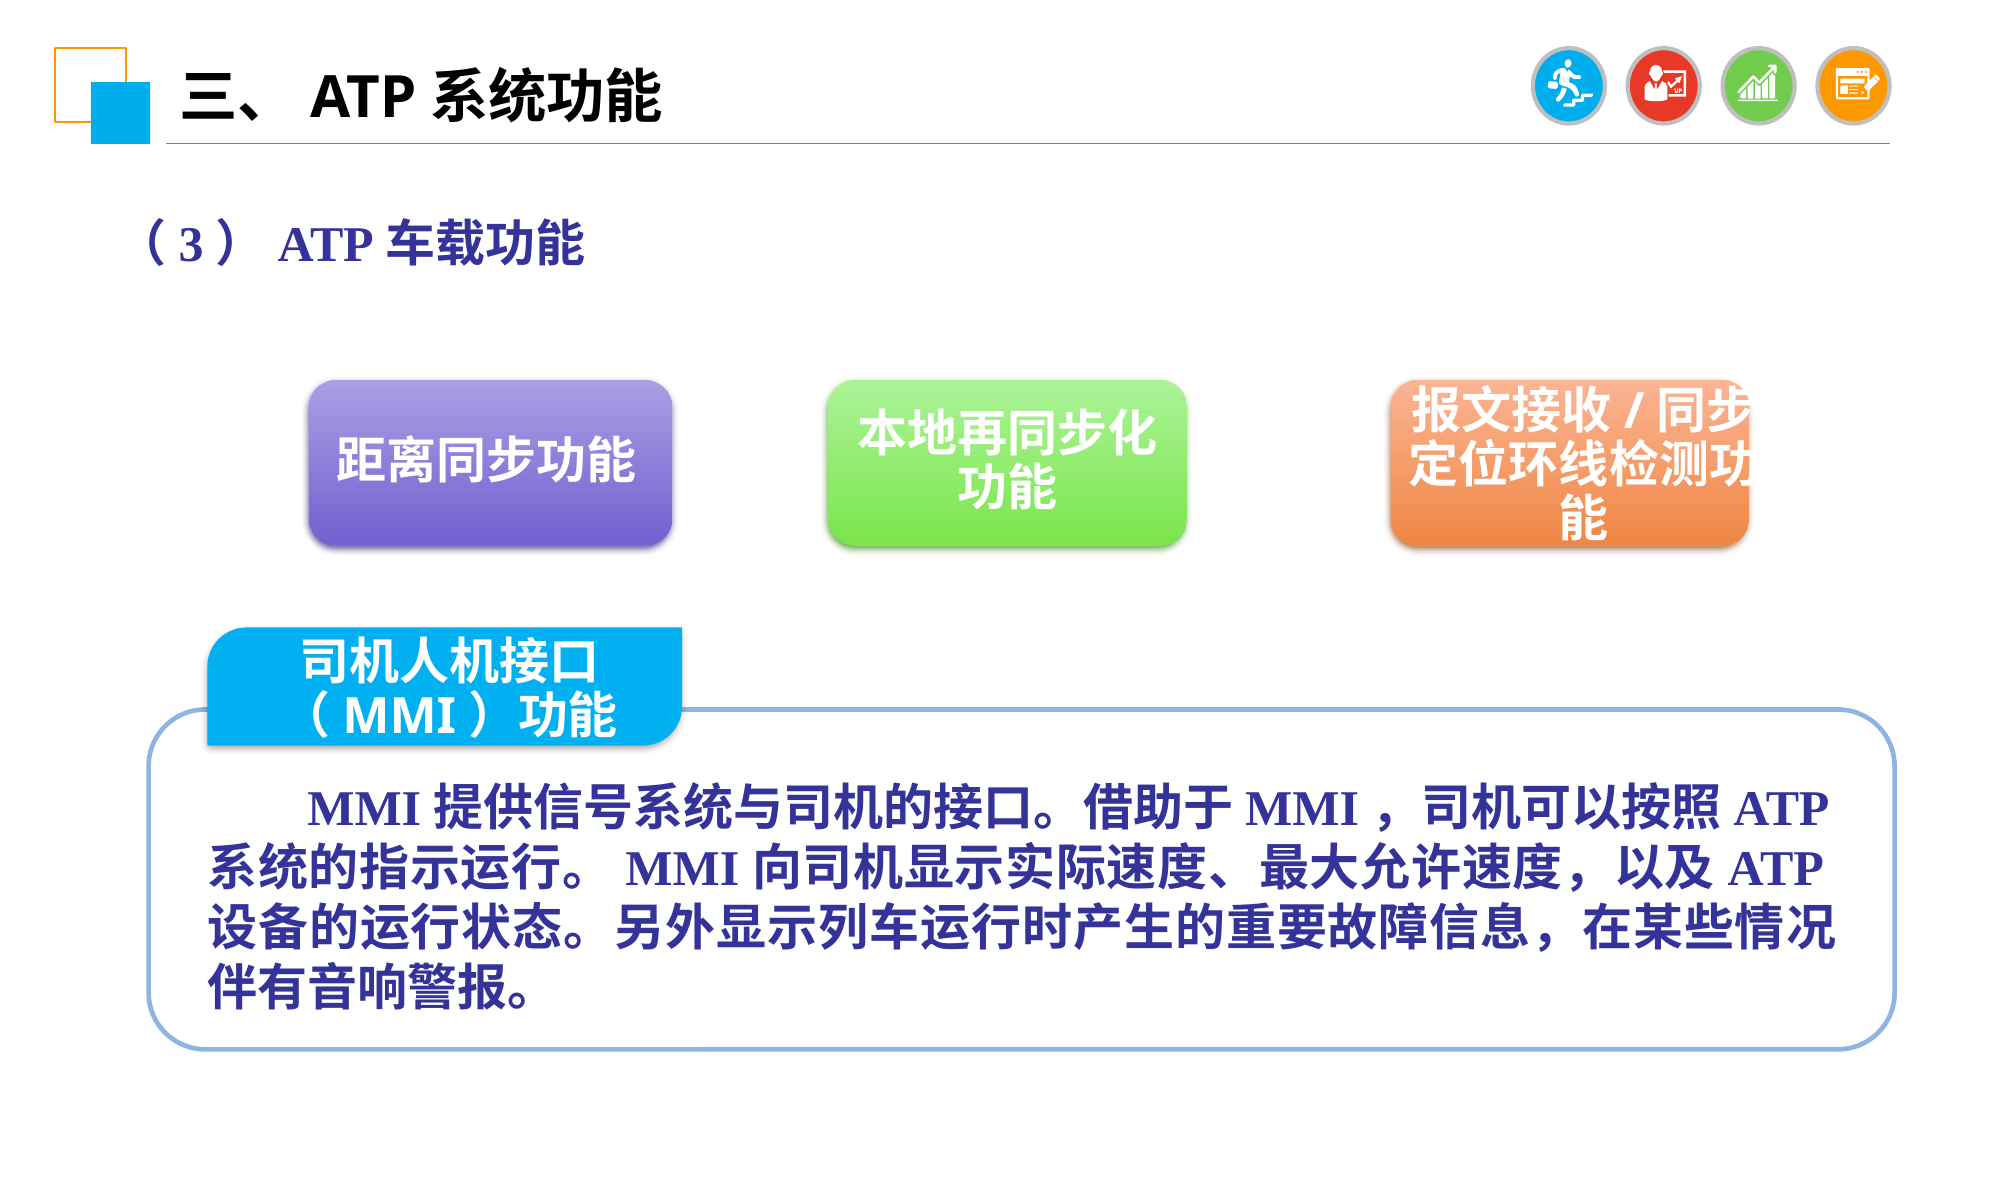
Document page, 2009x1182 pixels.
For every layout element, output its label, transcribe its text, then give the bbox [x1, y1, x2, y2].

text_box 三、ATP系统功能 [164, 51, 679, 137]
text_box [1390, 379, 1778, 546]
text_box （3）ATP车载功能 [101, 203, 1462, 279]
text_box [148, 625, 1895, 1050]
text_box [827, 379, 1188, 546]
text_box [288, 379, 685, 546]
